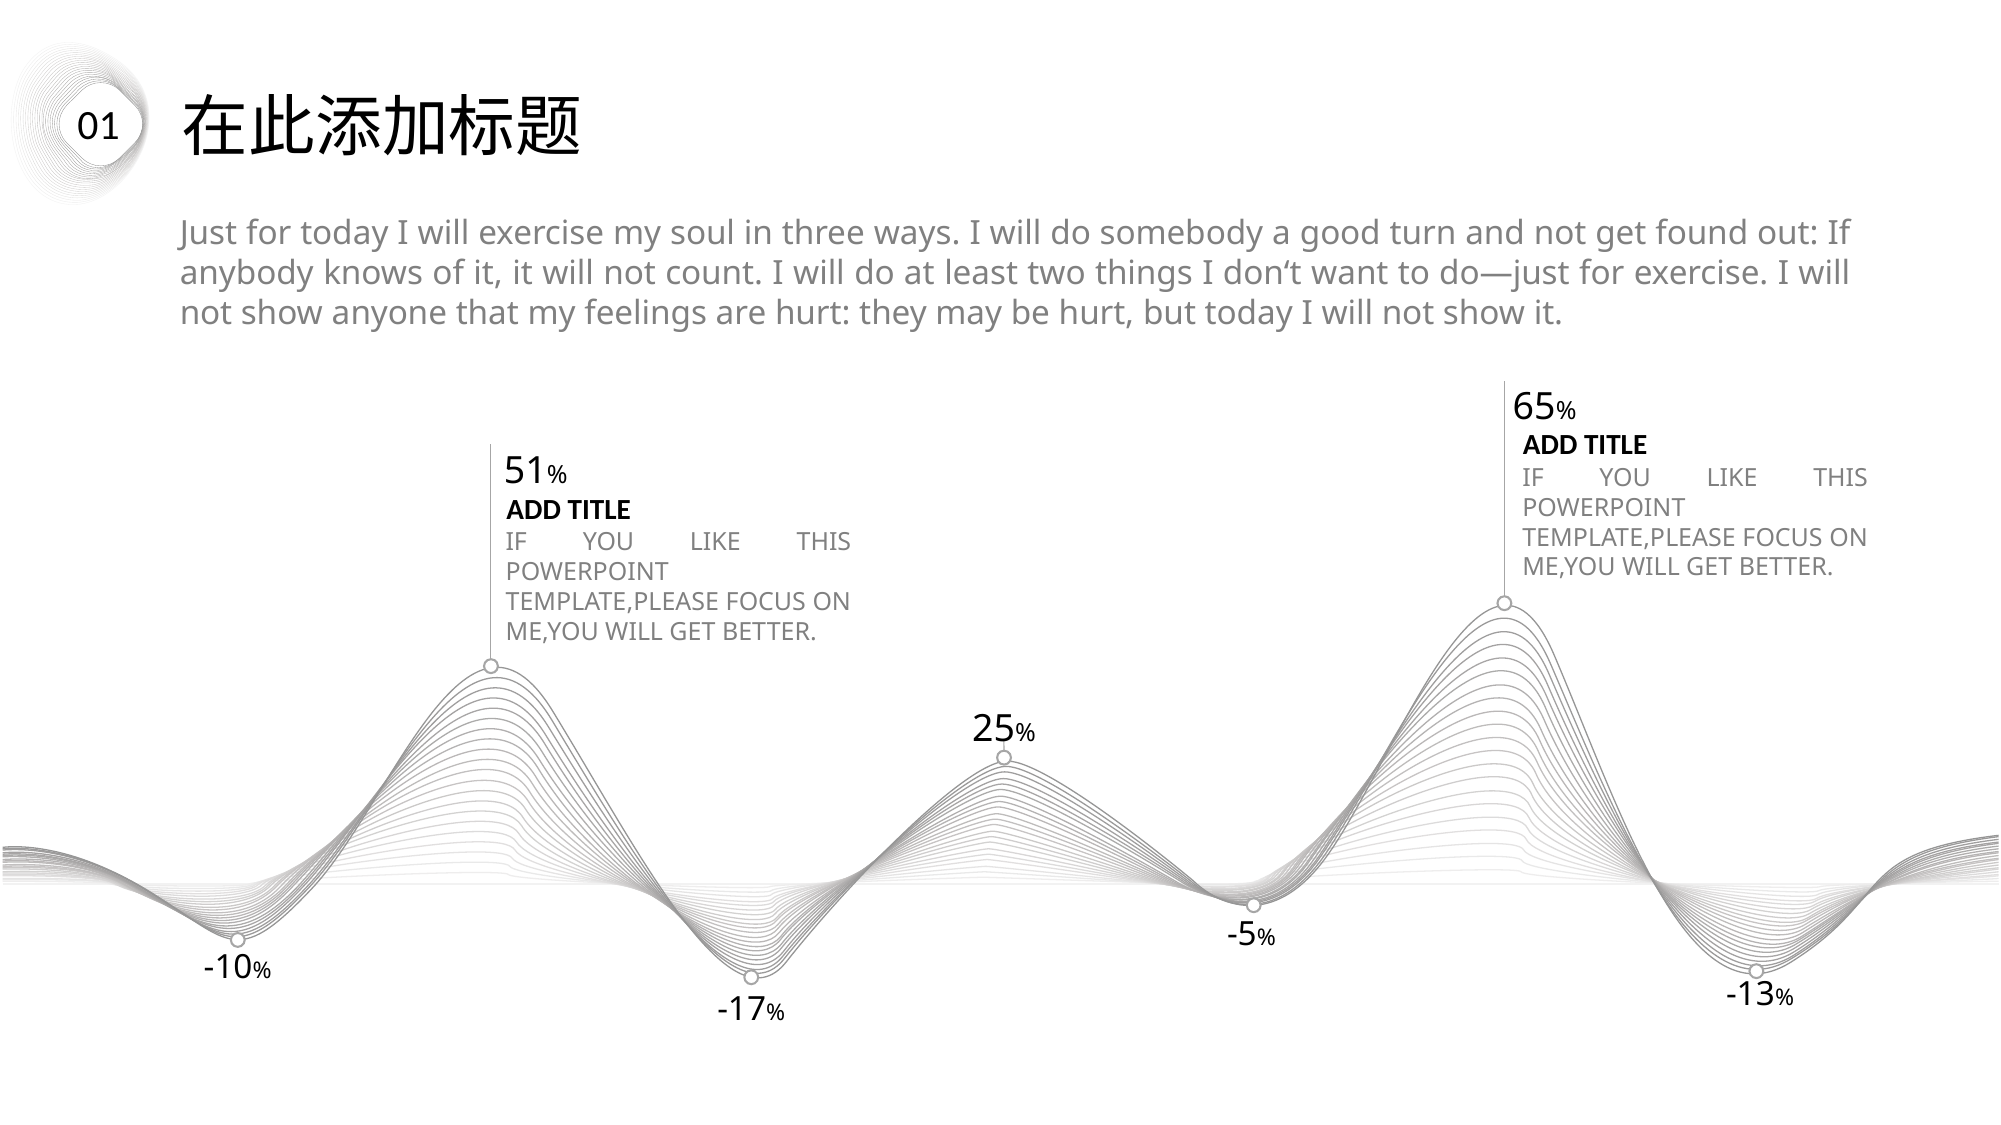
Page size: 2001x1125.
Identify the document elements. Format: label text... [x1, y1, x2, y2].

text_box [960, 696, 1048, 765]
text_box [191, 932, 284, 994]
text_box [483, 438, 867, 674]
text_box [704, 970, 798, 1036]
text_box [10, 41, 600, 205]
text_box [1214, 898, 1289, 961]
picture [0, 603, 2000, 980]
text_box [1497, 374, 1884, 611]
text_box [1714, 964, 1806, 1021]
text_box Just for today I will exercise my soul in three ways. I will do somebody a good turn and not get found out: If anybody knows of it, it will not count. I will do at least two things I don‘t want to do—just for exercise. I will not show anyone that my feelings are hurt: they may be hurt, but today I will not show it. [165, 204, 1869, 339]
